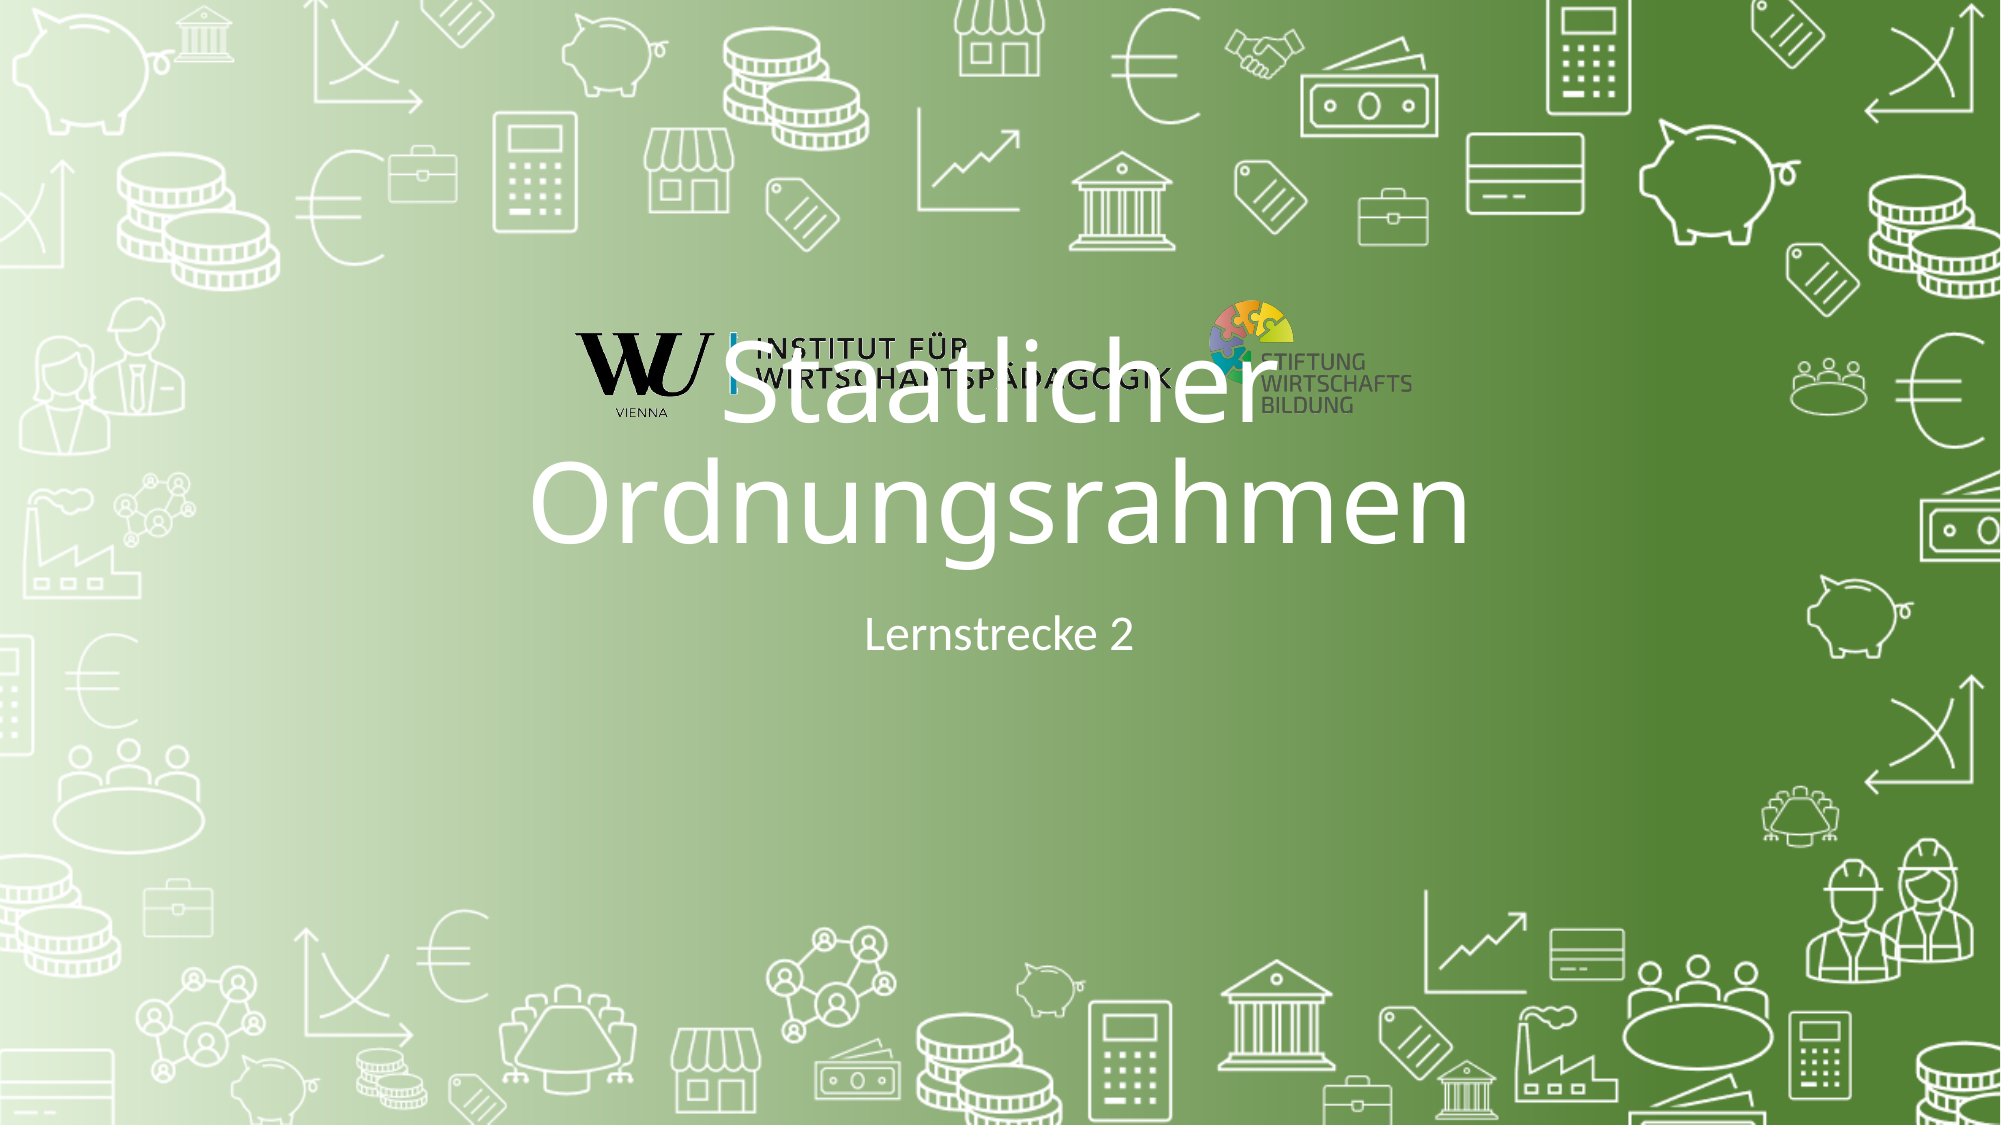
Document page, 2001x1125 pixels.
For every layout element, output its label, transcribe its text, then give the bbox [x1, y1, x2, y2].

subtitle Lernstrecke 2 [249, 600, 1750, 872]
title Staatlicher Ordnungsrahmen [249, 396, 1750, 576]
picture [0, 0, 2001, 1125]
